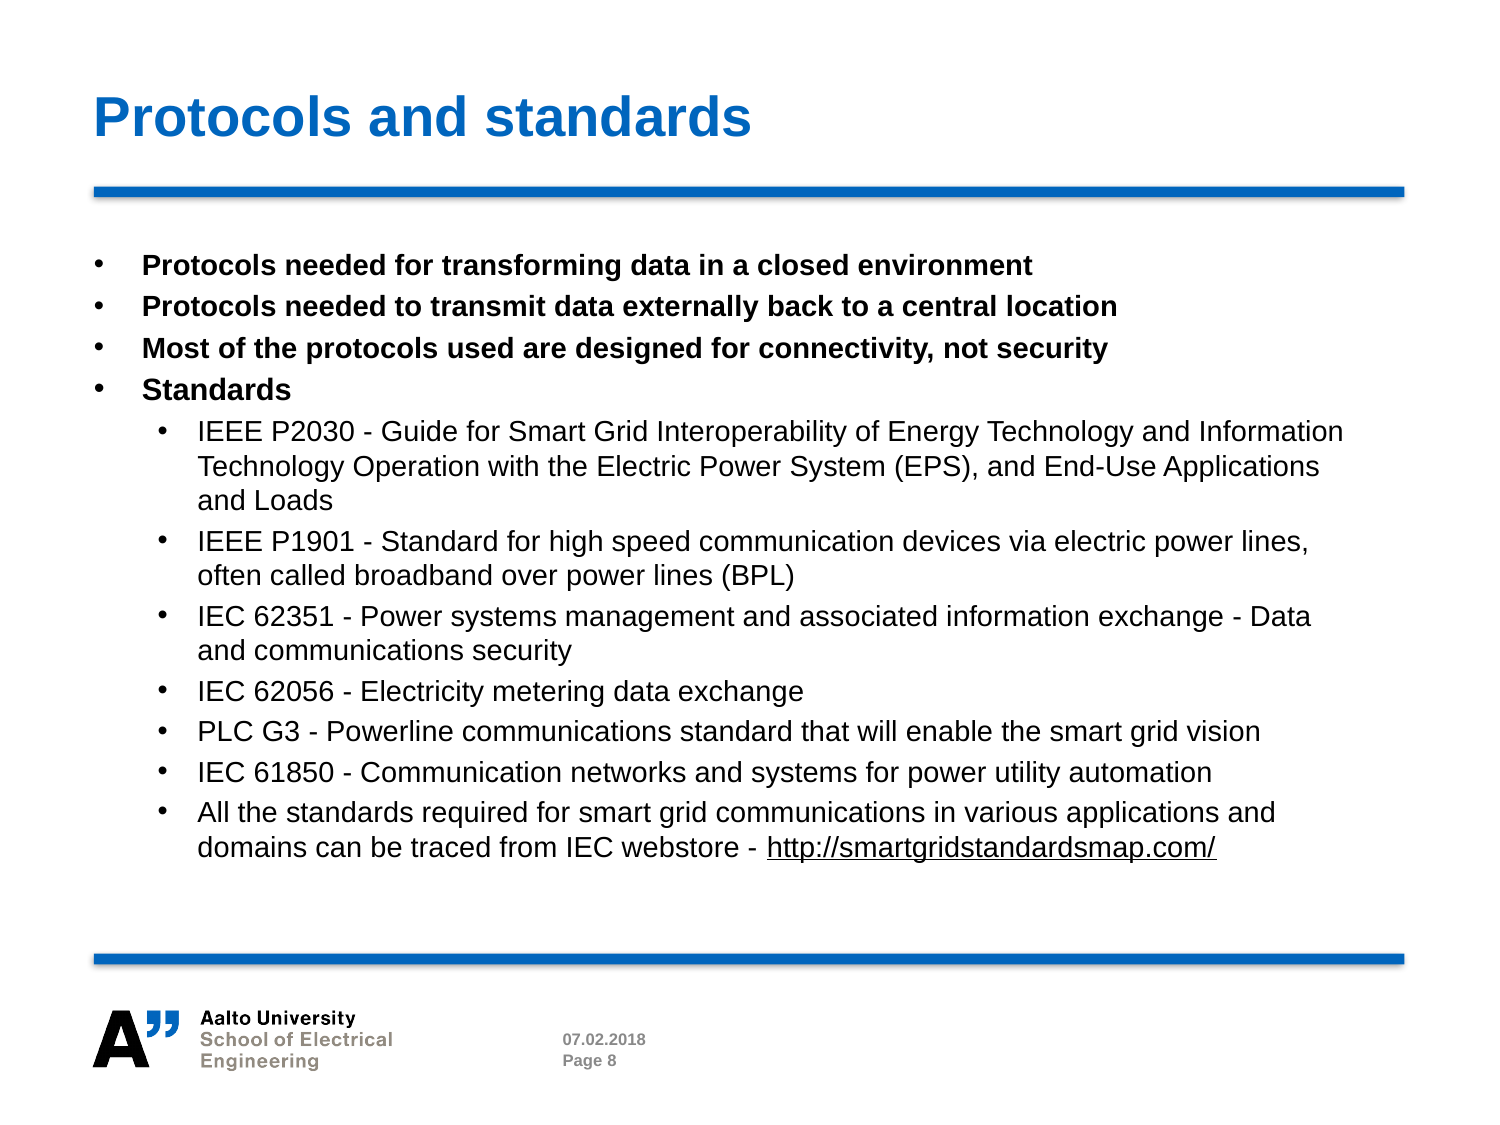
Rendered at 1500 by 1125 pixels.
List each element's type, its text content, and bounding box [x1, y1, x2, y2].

slide_number Page 8 [562, 1050, 816, 1071]
list Protocols needed for transforming data in a closed environment Protocols needed to transmit data externally back to a central location Most of the protocols used are designed for connectivity, not security Standards IEEE P2030 - Guide for Smart Grid Interoperability of Energy Technology and Information Technology Operation with the Electric Power System (EPS), and End-Use Applications and Loads IEEE P1901 - Standard for high speed communication devices via electric power lines, often called broadband over power lines (BPL) IEC 62351 - Power systems management and associated information exchange - Data and communications security IEC 62056 - Electricity metering data exchange PLC G3 - Powerline communications standard that will enable the smart grid vision IEC 61850 - Communication networks and systems for power utility automation All the standards required for smart grid communications in various applications and domains can be traced from IEC webstore - http://smartgridstandardsmap.com/ [93, 245, 1354, 925]
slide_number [562, 1029, 816, 1050]
picture [35, 953, 449, 1125]
title Protocols and standards [93, 80, 1369, 228]
